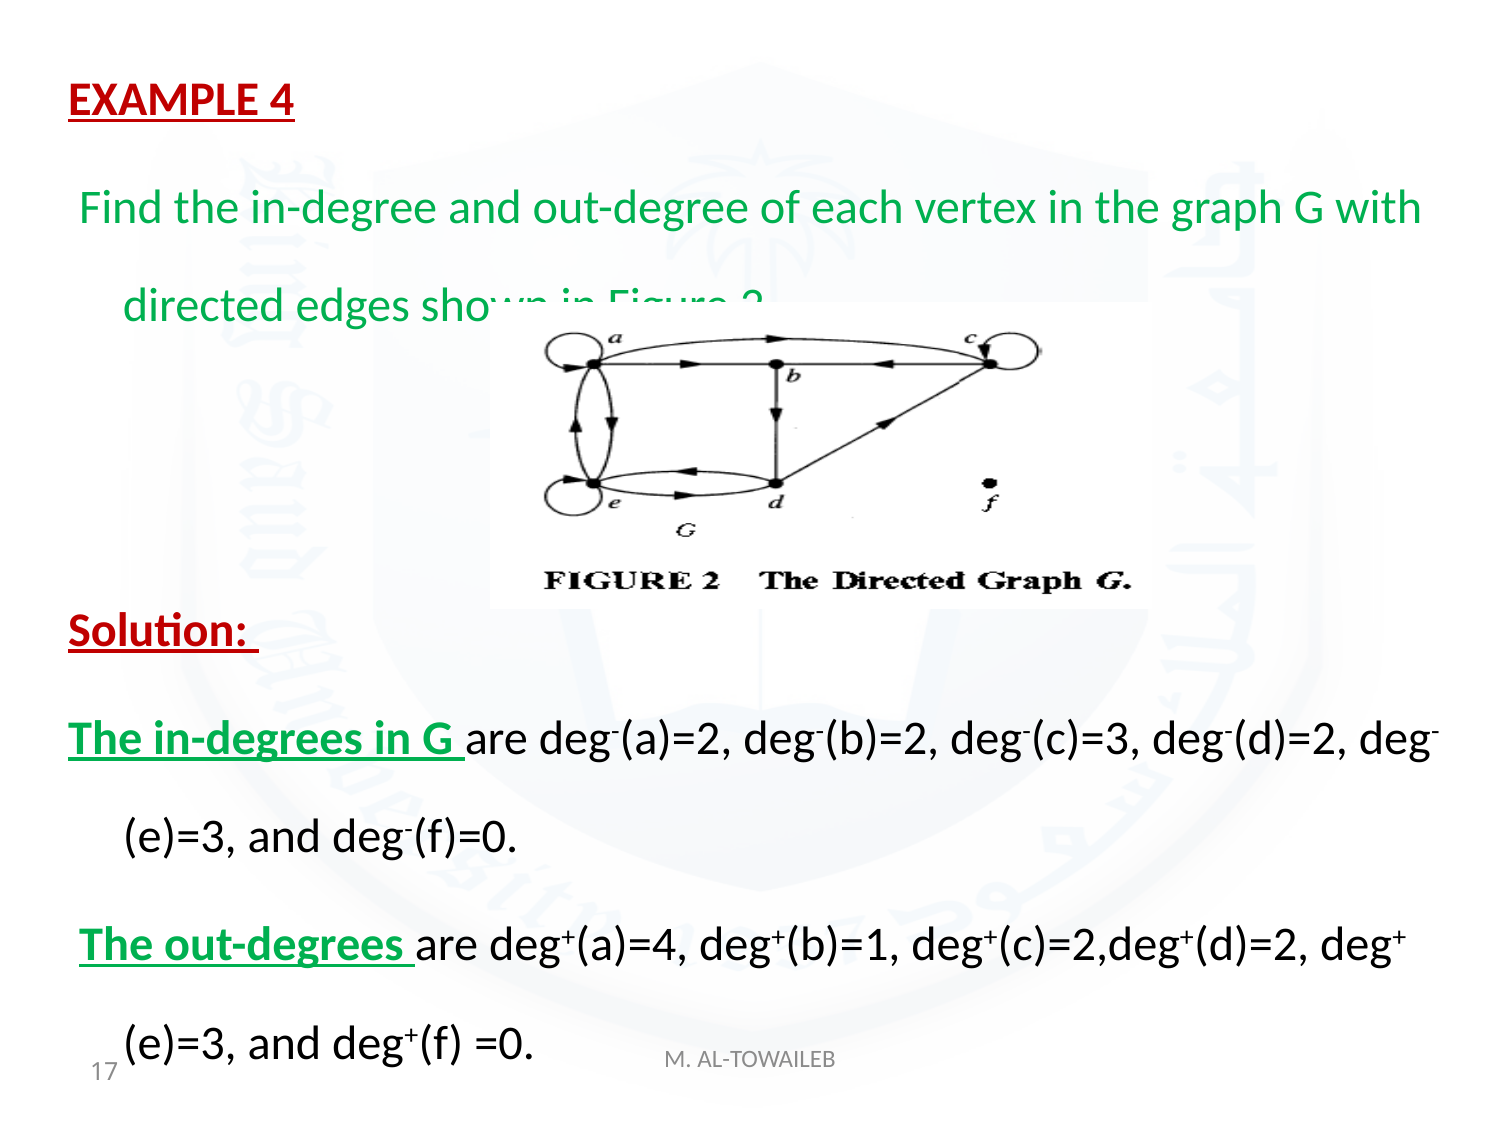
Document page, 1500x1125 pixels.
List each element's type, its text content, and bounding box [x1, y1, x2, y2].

footer M. AL-TOWAILEB [512, 1042, 988, 1103]
picture [489, 302, 1152, 610]
list EXAMPLE 4 Find the in-degree and out-degree of each vertex in the graph G with directed edges shown in Figure 2 . Solution: The in-degrees in G are deg-(a)=2, deg-(b)=2, deg-(c)=3, deg-(d)=2, deg-(e)=3, and deg-(f)=0. The out-degrees are deg+(a)=4, deg+(b)=1, deg+(c)=2,deg+(d)=2, deg+(e)=3, and deg+(f) =0. [53, 19, 1500, 1078]
slide_number 17 [75, 1042, 425, 1103]
